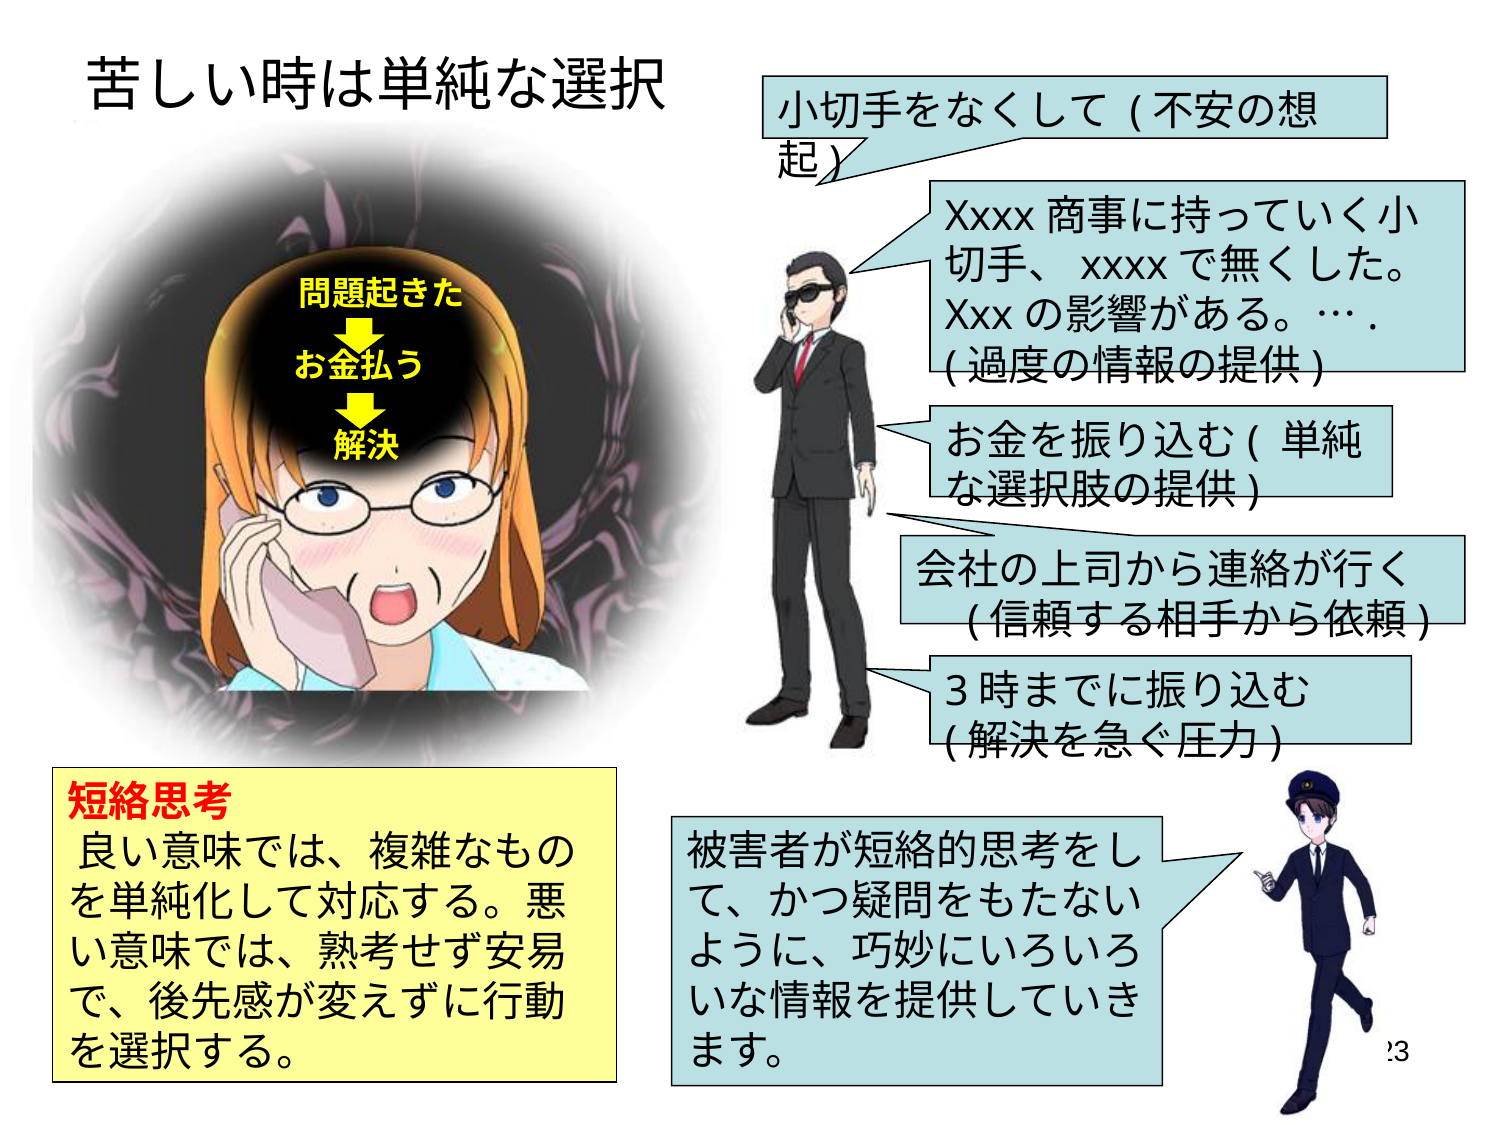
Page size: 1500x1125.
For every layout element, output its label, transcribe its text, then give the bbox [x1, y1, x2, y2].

text_box 3時までに振り込む (解決を急ぐ圧力) [901, 655, 1412, 744]
slide_number 23 [1074, 1024, 1242, 1103]
text_box 苦しい時は単純な選択 [70, 40, 876, 119]
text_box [11, 119, 901, 788]
text_box 短絡思考 良い意味では、複雑なものを単純化して対応する。悪い意味では、熟考せず安易で、後先感が変えずに行動を選択する。 [52, 788, 617, 1083]
slide_number 23 [1388, 1024, 1425, 1103]
text_box Xxxx商事に持っていく小切手、xxxxで無くした。 Xxxの影響がある。…. (過度の情報の提供) [901, 180, 1465, 372]
picture [1242, 765, 1388, 1123]
text_box 会社の上司から連絡が行く (信頼する相手から依頼) [901, 514, 1465, 624]
text_box 小切手をなくして (不安の想起) [762, 76, 1388, 166]
text_box お金を振り込む( 単純な選択肢の提供) [901, 405, 1393, 497]
text_box 被害者が短絡的思考をして、かつ疑問をもたないように、巧妙にいろいろいな情報を提供していきます。 [671, 816, 1242, 1086]
